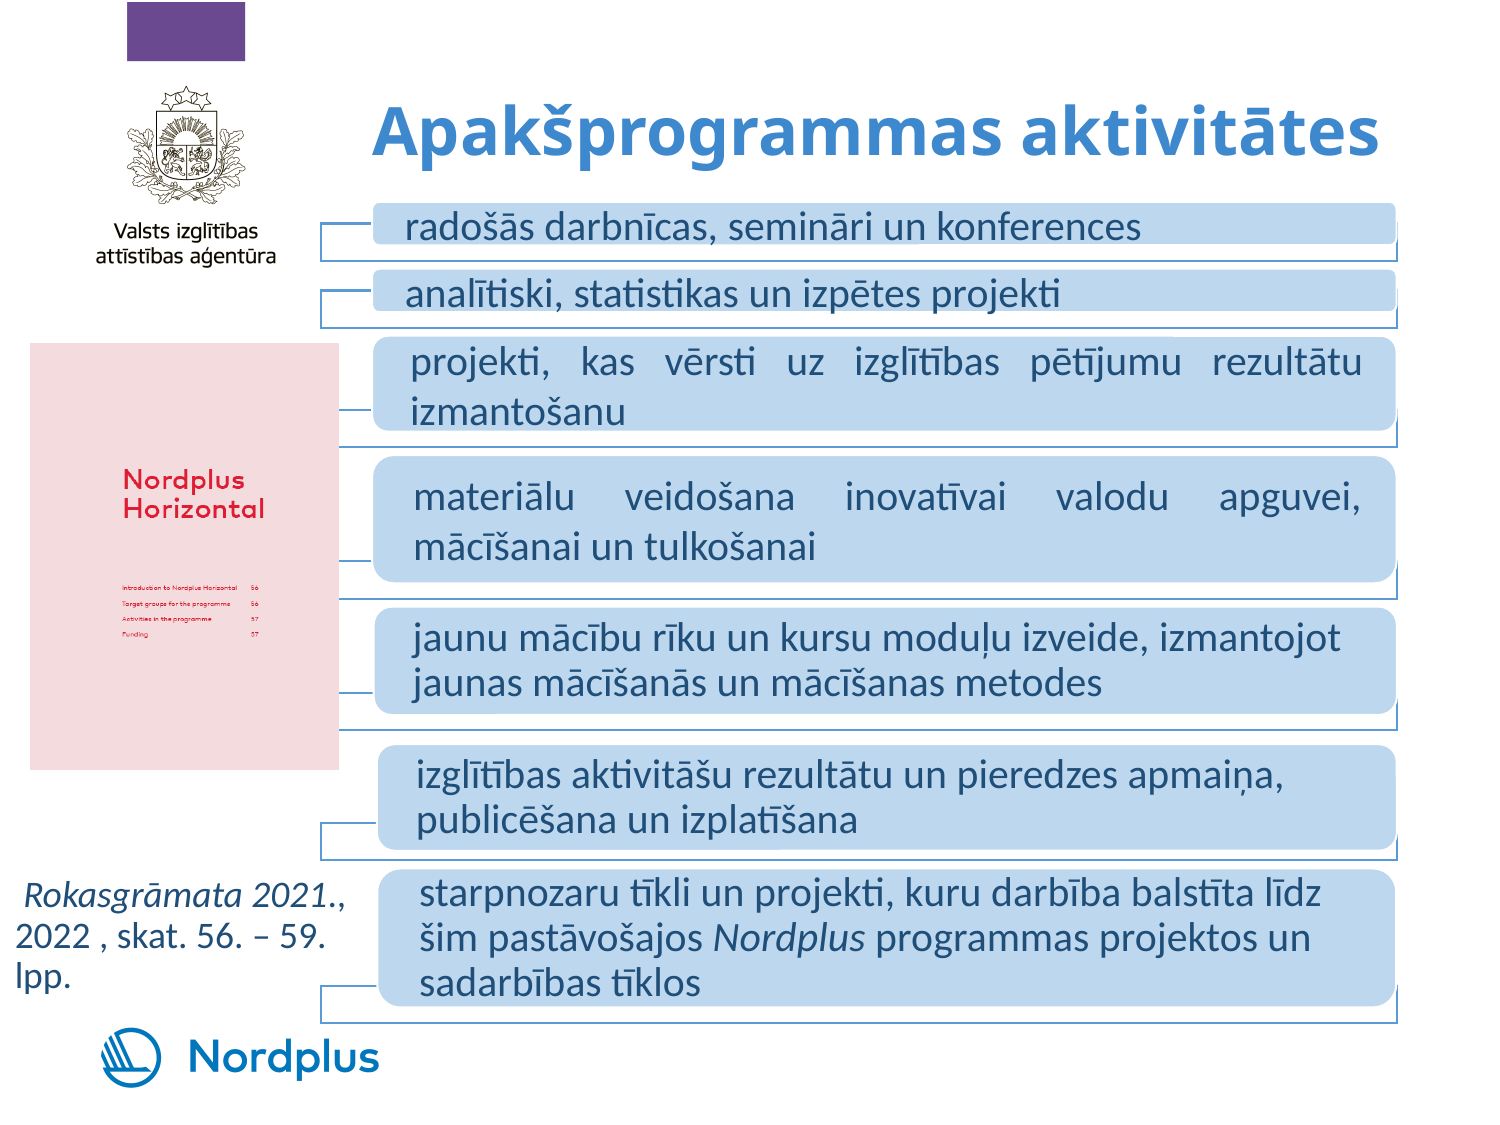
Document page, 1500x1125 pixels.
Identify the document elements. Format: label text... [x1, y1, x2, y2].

picture [0, 208, 1500, 1125]
title Apakšprogrammas aktivitātes [357, 59, 1500, 208]
picture [0, 0, 1500, 868]
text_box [320, 181, 1397, 1044]
text_box Rokasgrāmata 2021., 2022 , skat. 56. – 59. lpp. [0, 868, 320, 1005]
